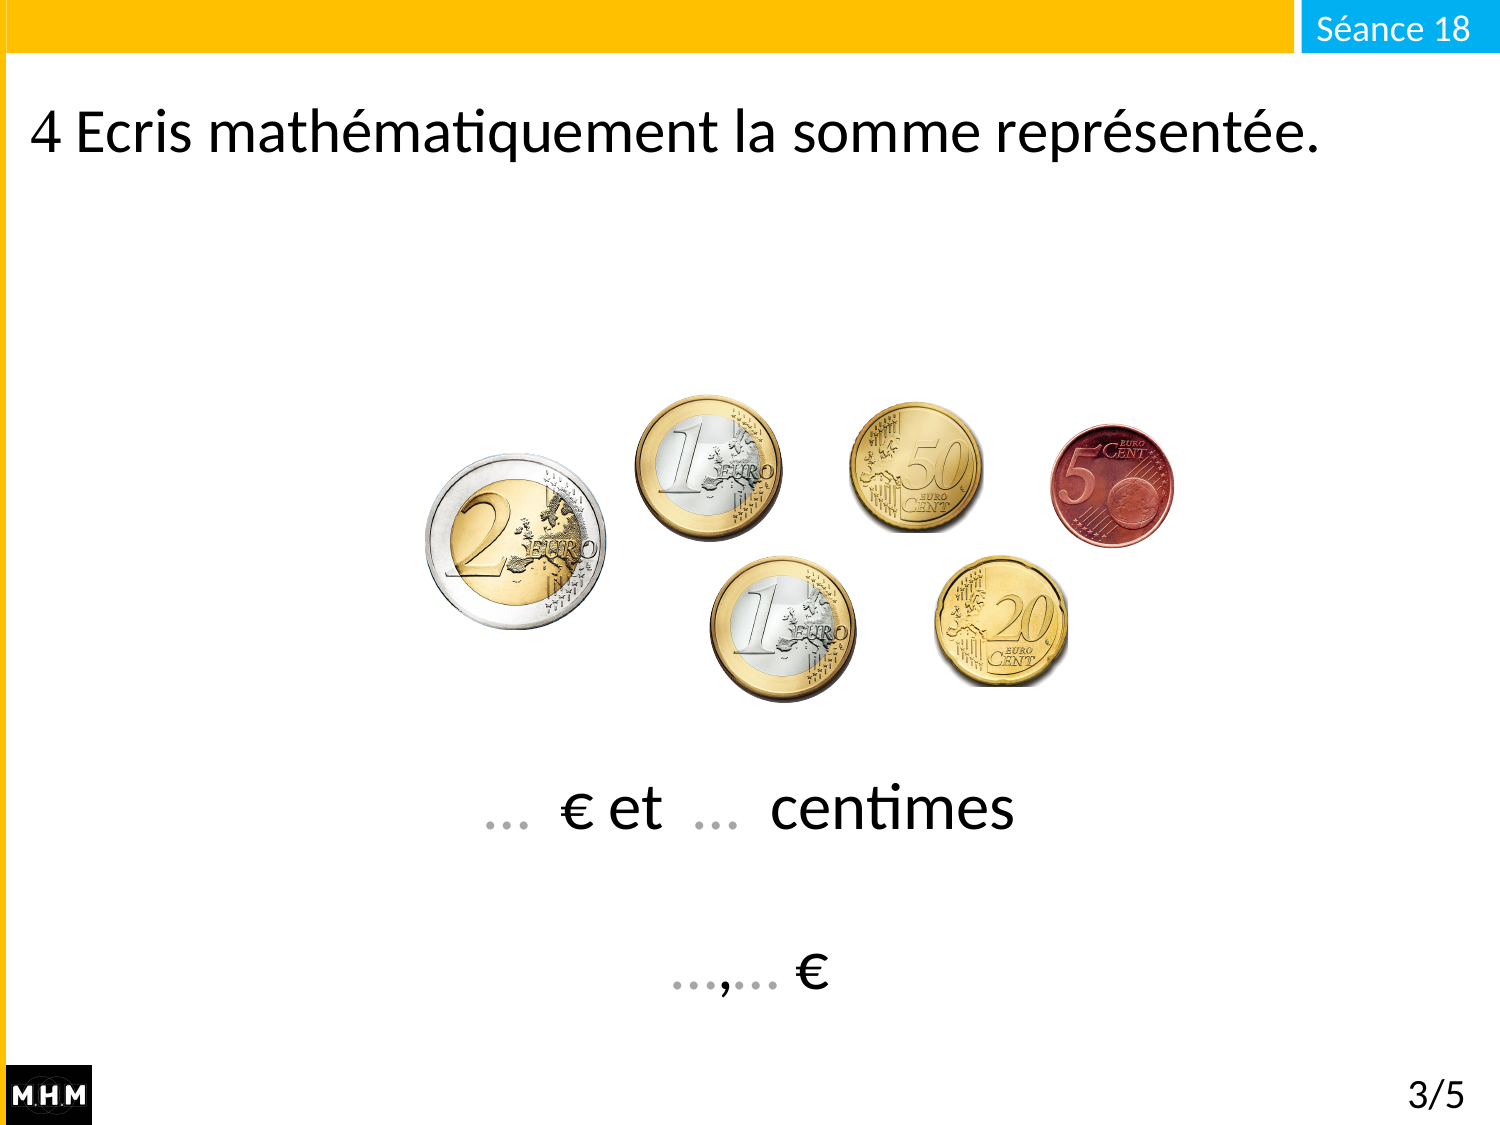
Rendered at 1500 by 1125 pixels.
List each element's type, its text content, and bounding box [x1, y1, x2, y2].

picture [708, 555, 858, 704]
picture [849, 400, 984, 533]
text_box … € et … centimes …,… € [392, 675, 1108, 1011]
picture [634, 394, 784, 543]
picture [424, 453, 607, 630]
picture [1049, 421, 1175, 551]
picture [6, 1065, 92, 1125]
list 3/5 [1373, 1064, 1500, 1125]
picture [933, 554, 1069, 687]
title  Ecris mathématiquement la somme représentée. [14, 60, 1391, 205]
